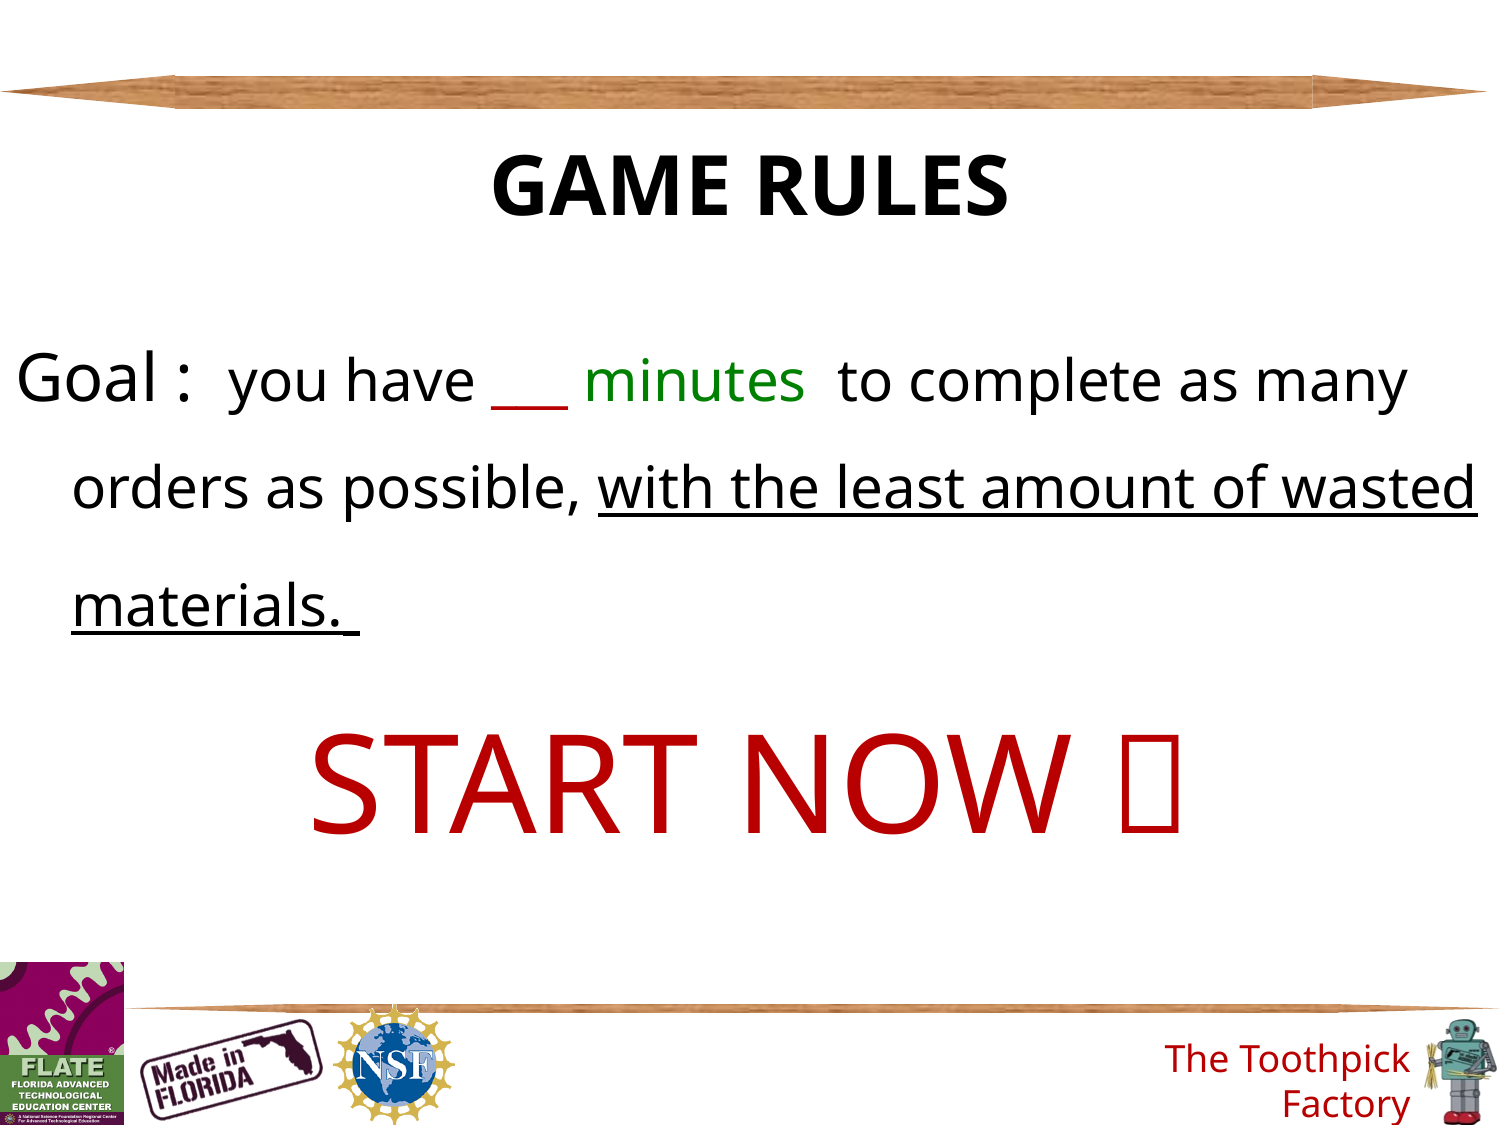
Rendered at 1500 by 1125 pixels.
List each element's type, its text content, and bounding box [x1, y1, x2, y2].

text_box GAME RULES [0, 75, 1500, 240]
picture [1424, 1015, 1500, 1125]
picture [0, 962, 1500, 1125]
list Goal : you have ___ minutes to complete as many orders as possible, with the least amount of wasted materials. [0, 287, 1500, 650]
text_box START NOW  [0, 688, 1500, 869]
